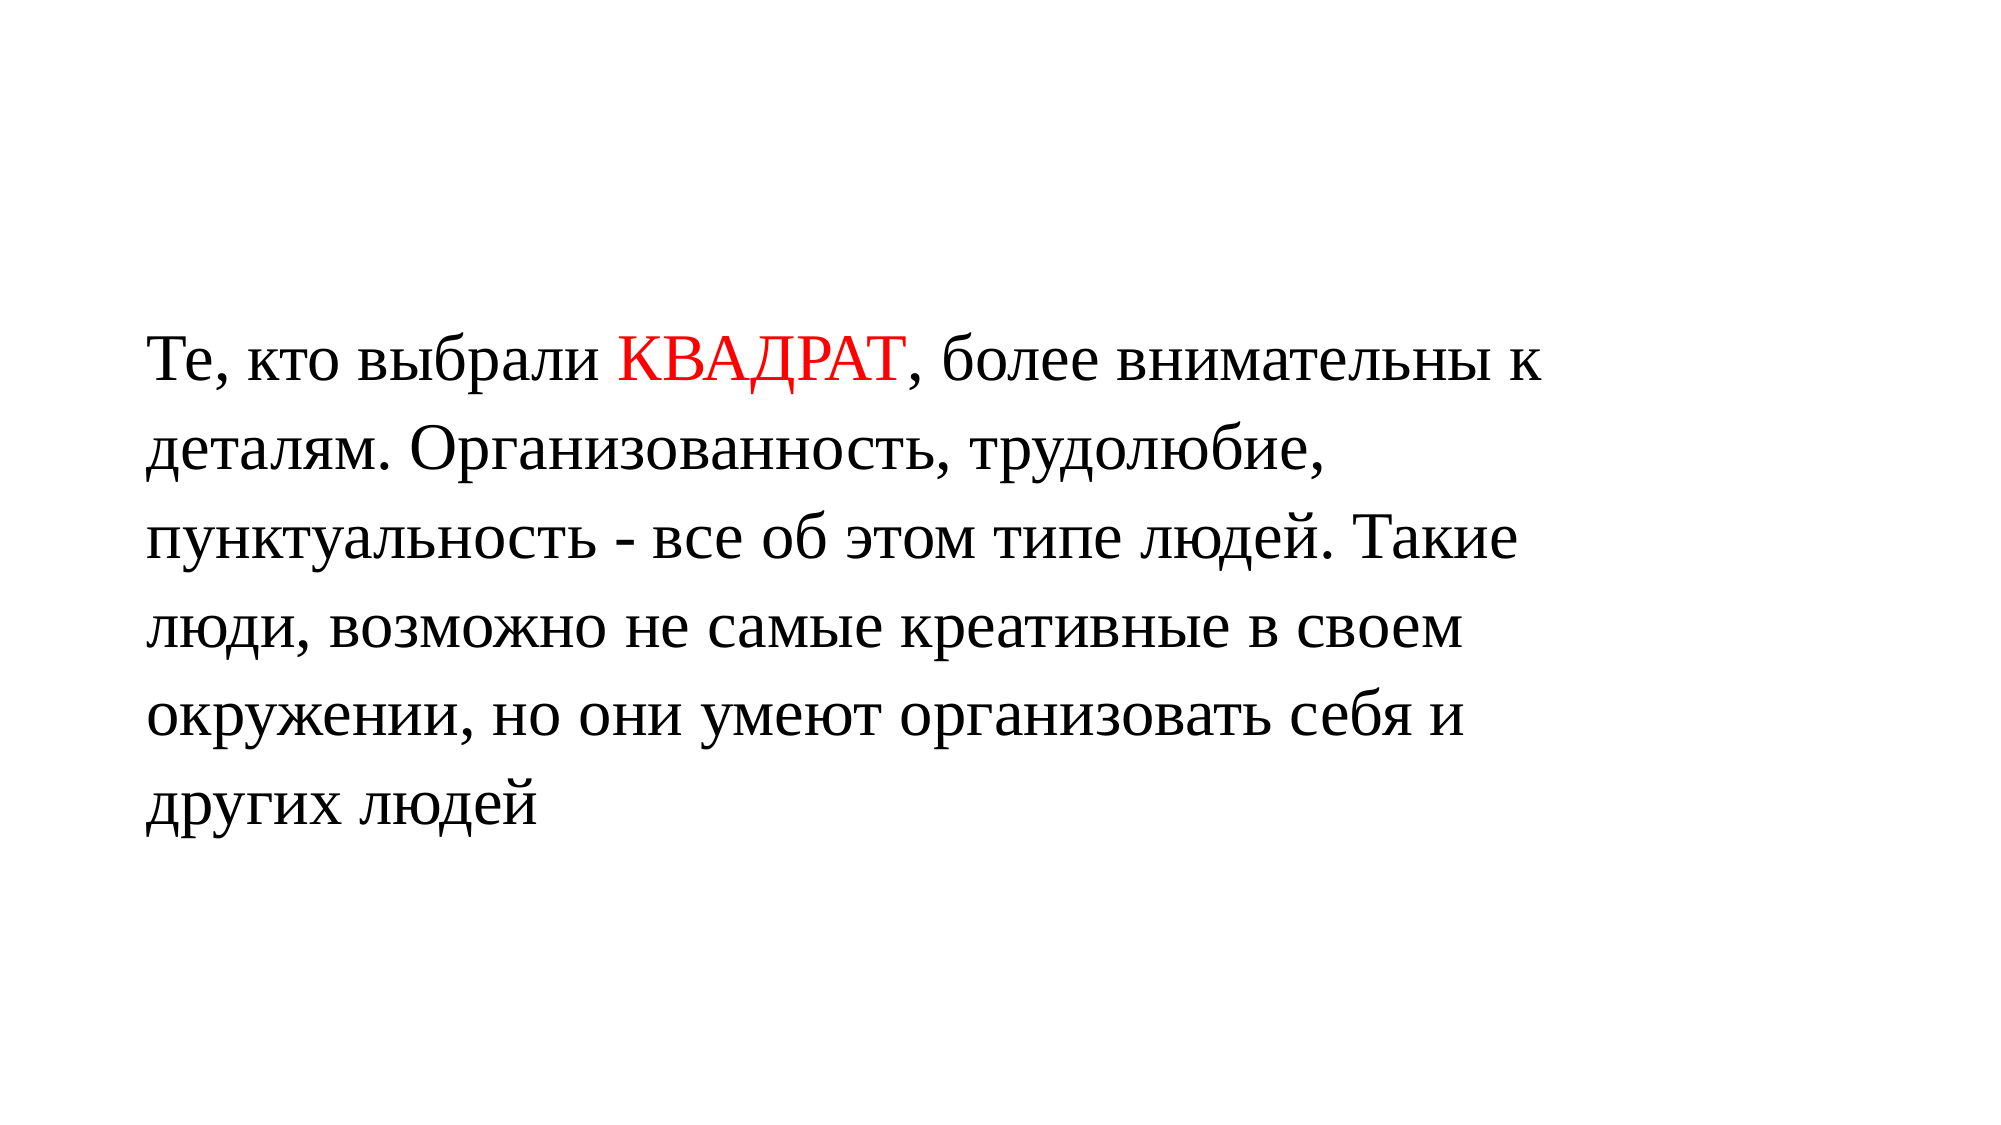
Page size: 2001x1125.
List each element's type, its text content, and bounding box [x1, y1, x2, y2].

text_box Те, кто выбрали КВАДРАТ, более внимательны к деталям. Организованность, трудолюбие, пунктуальность - все об этом типе людей. Такие люди, возможно не самые креативные в своем окружении, но они умеют организовать себя и других людей [131, 298, 1713, 846]
